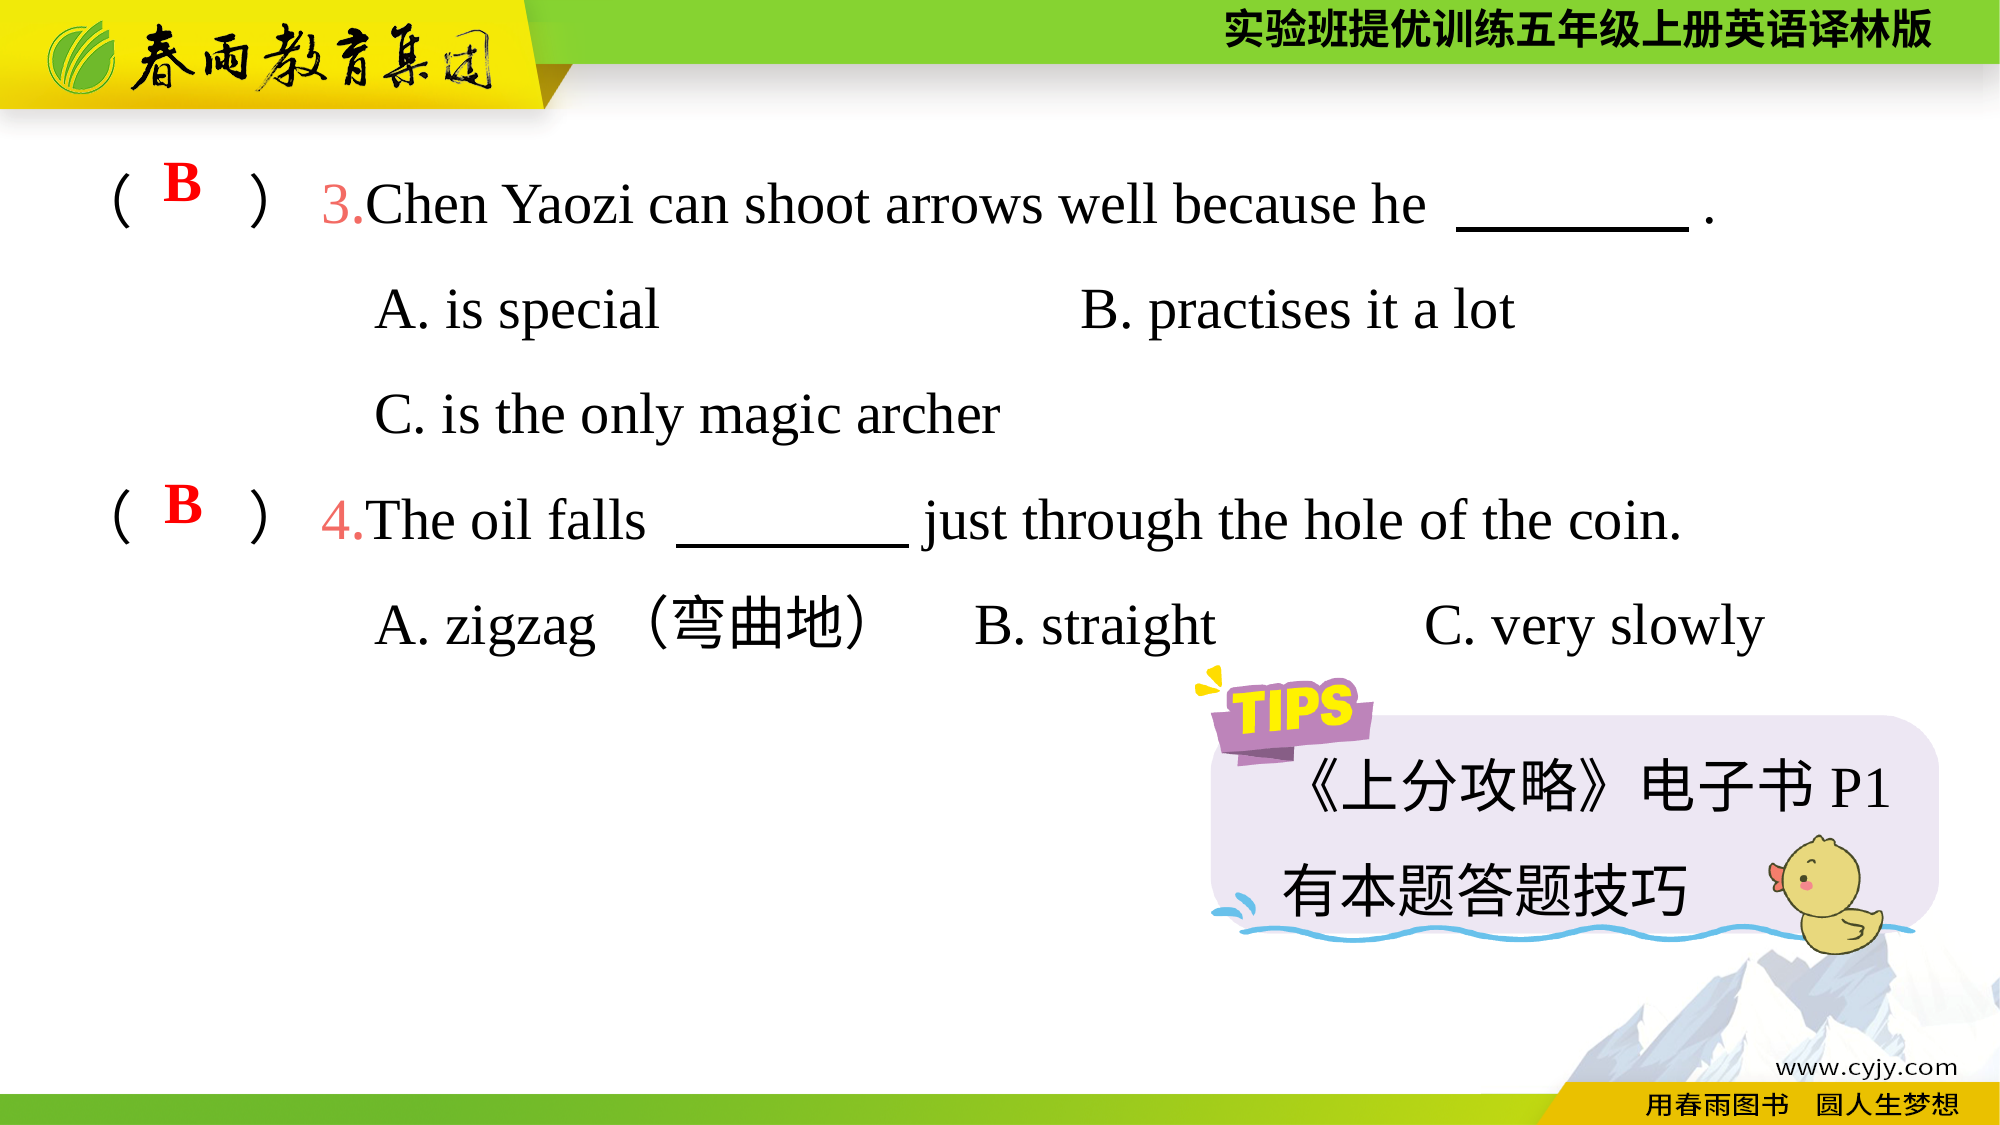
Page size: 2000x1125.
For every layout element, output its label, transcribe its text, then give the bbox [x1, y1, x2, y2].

text_box （ ）4.The oil falls just through the hole of the coin. A. zigzag（弯曲地） B. straight C. very slowly [59, 438, 1944, 664]
picture [0, 0, 2000, 1125]
list （ ）3.Chen Yaozi can shoot arrows well because he . A. is special B. practises it a lot C. is the only magic archer [59, 122, 1944, 438]
text_box B [148, 135, 217, 221]
text_box B [149, 457, 219, 543]
